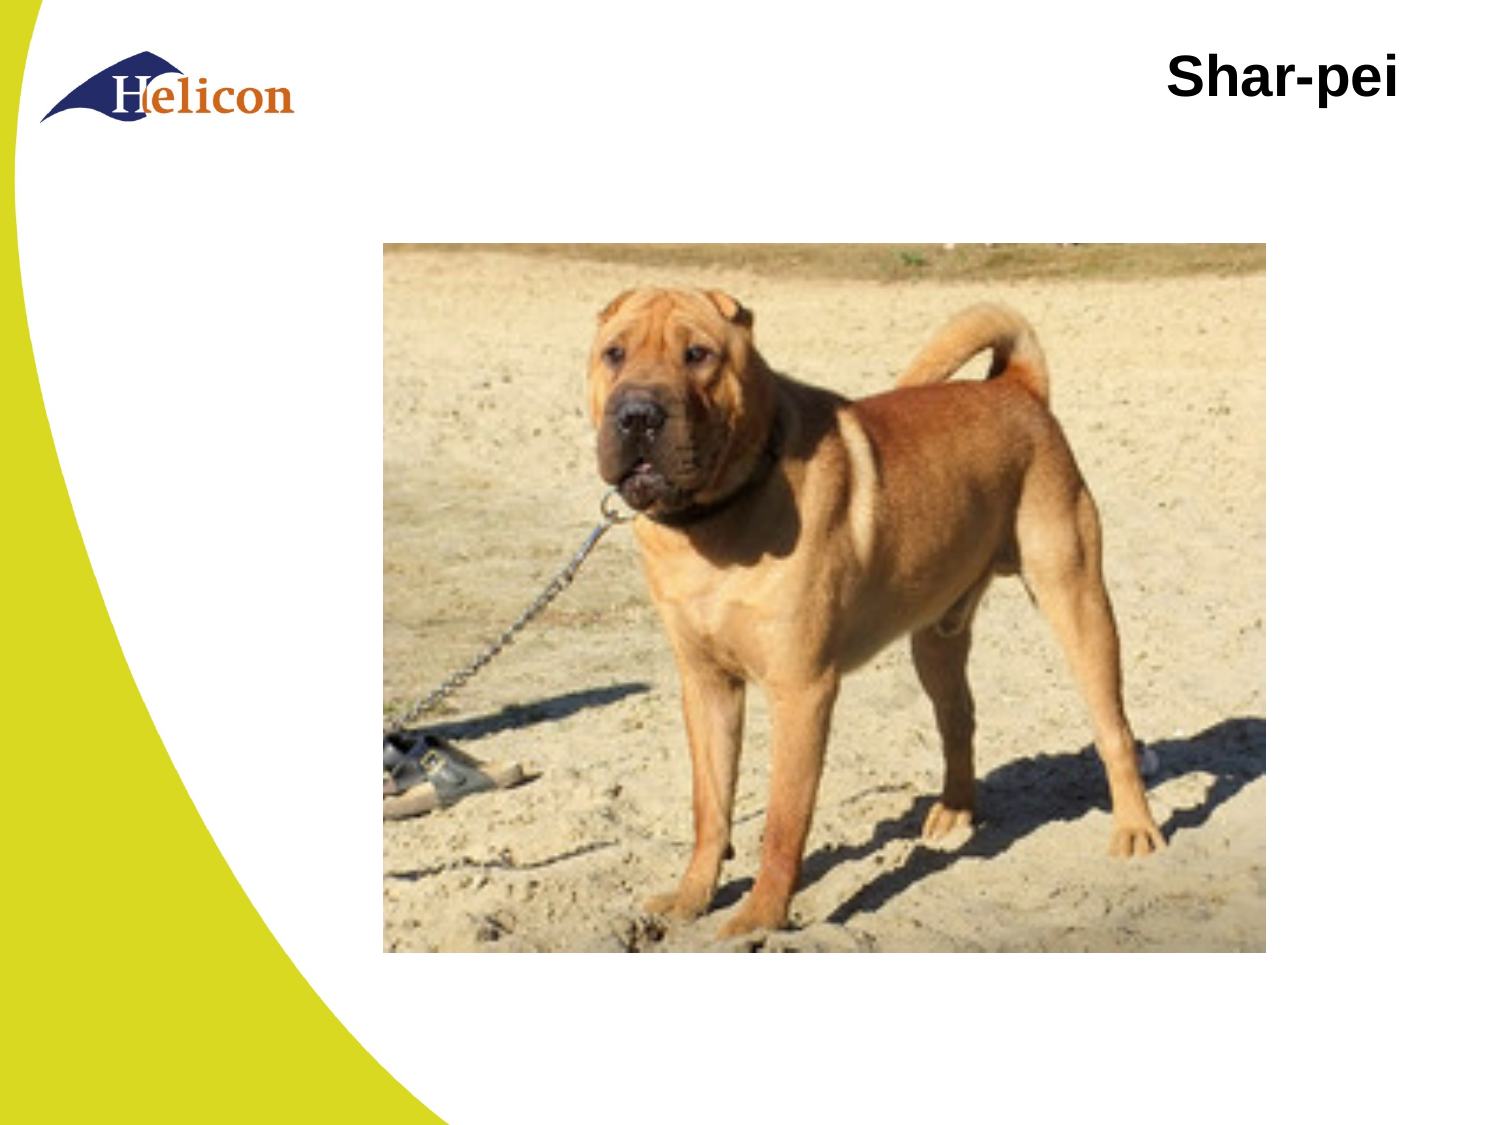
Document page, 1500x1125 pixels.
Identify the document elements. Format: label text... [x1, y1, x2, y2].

title Shar-pei [324, 54, 1415, 161]
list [383, 243, 1266, 953]
picture [0, 0, 1500, 1125]
